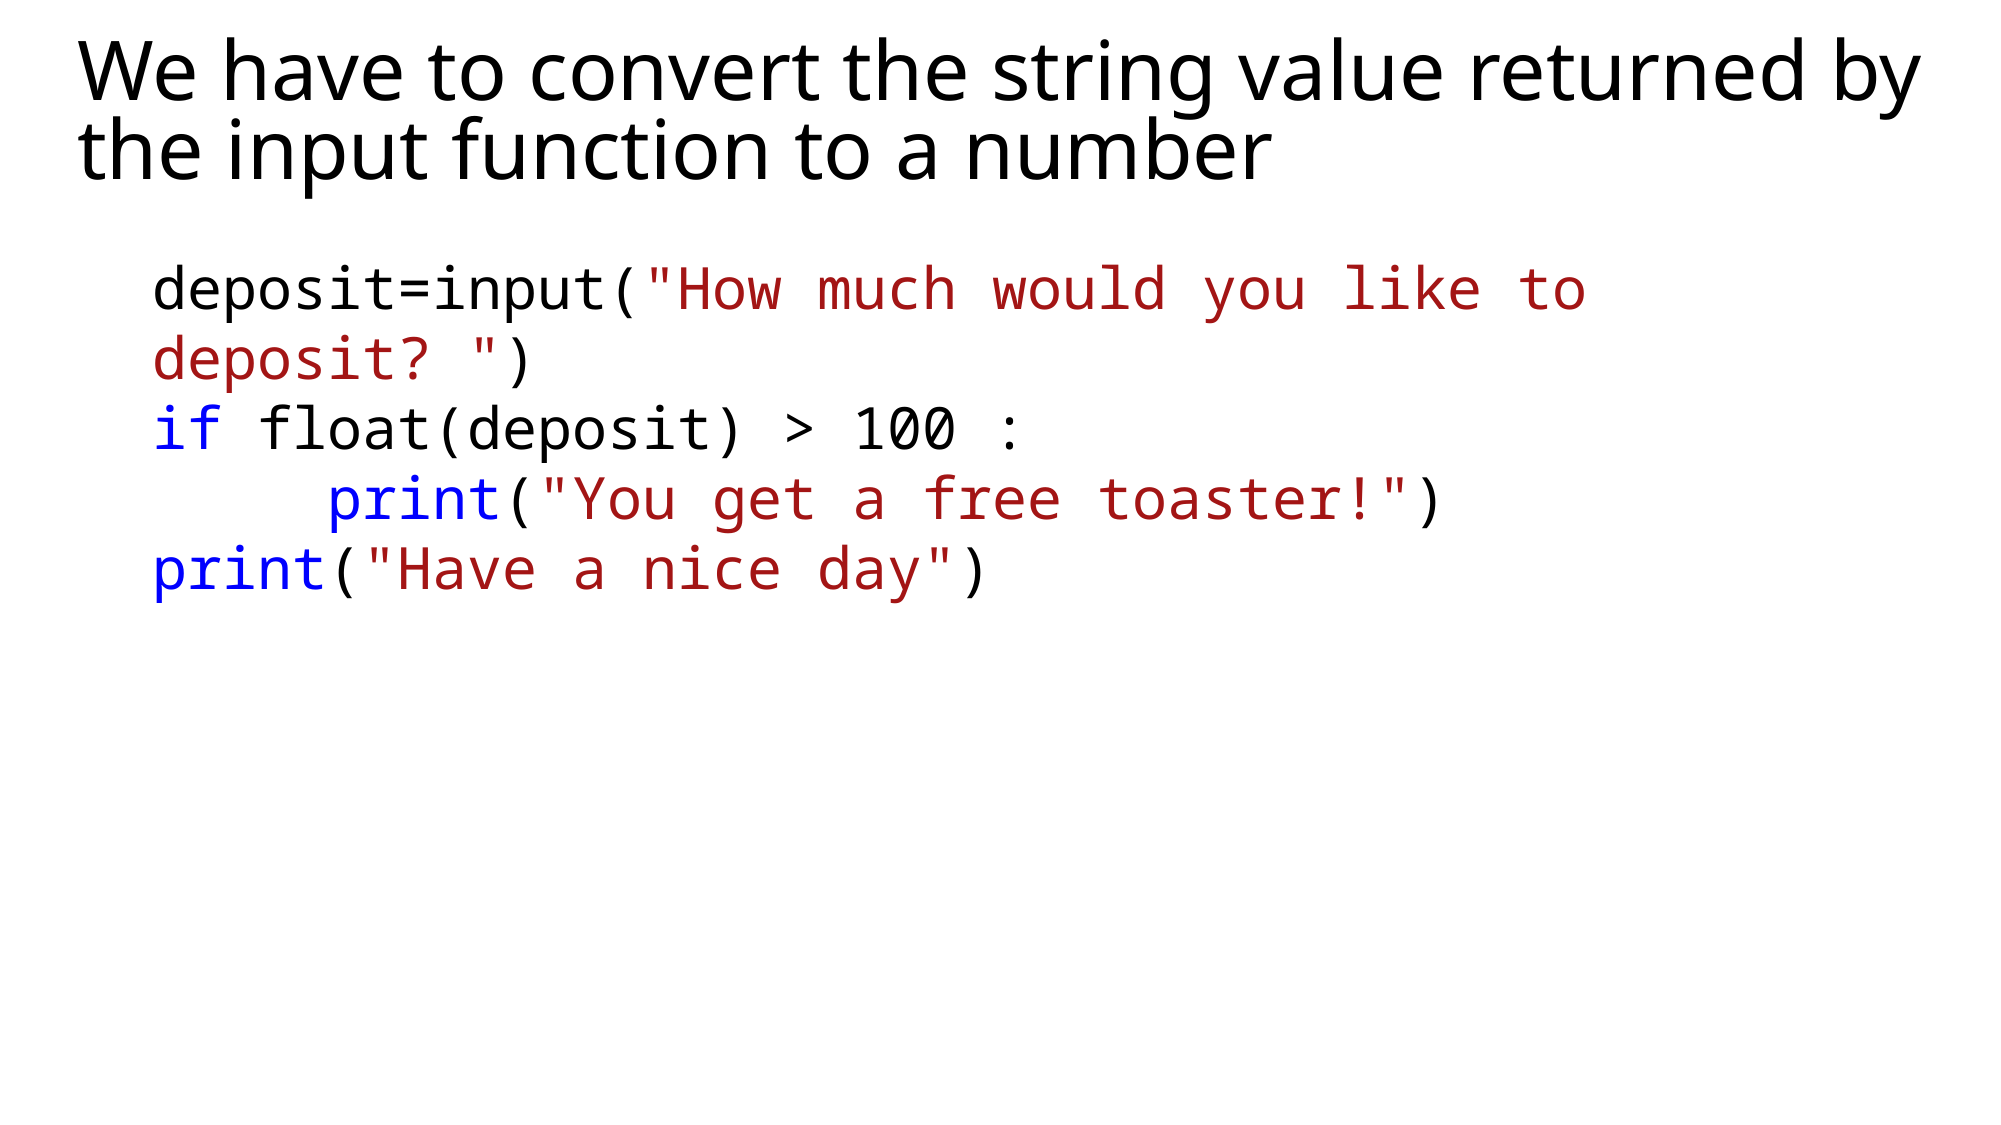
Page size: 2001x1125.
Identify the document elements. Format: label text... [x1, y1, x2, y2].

text_box deposit=input("How much would you like to deposit? ") if float(deposit) > 100 : print("You get a free toaster!") print("Have a nice day") [137, 243, 1905, 609]
title We have to convert the string value returned by the input function to a number [62, 29, 1953, 205]
